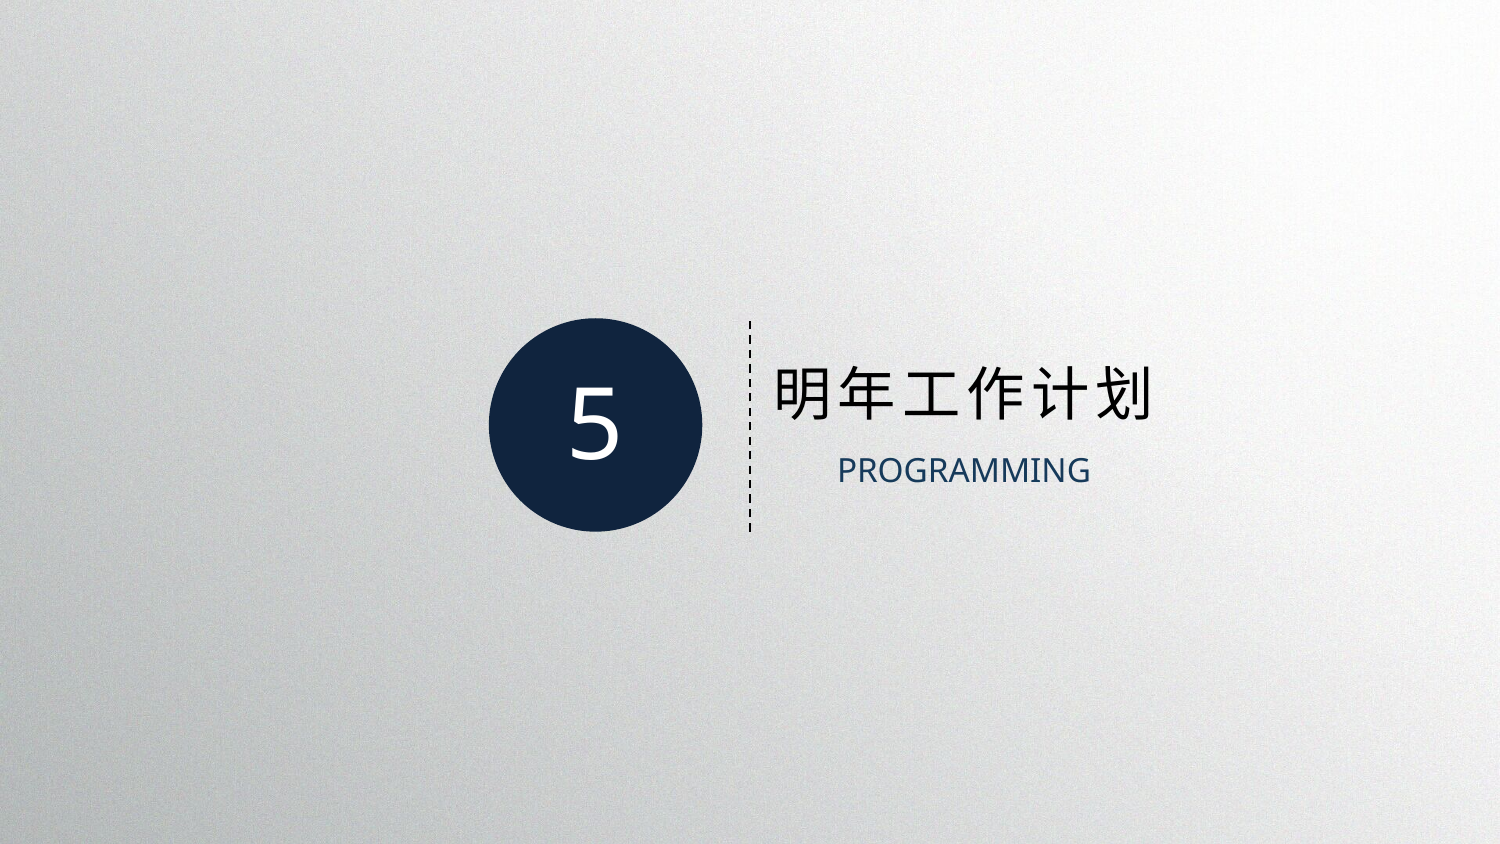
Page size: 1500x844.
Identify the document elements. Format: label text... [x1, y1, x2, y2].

picture [0, 0, 1500, 844]
text_box 明年工作计划 [758, 349, 1170, 435]
text_box PROGRAMMING [822, 441, 1106, 497]
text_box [488, 317, 703, 532]
